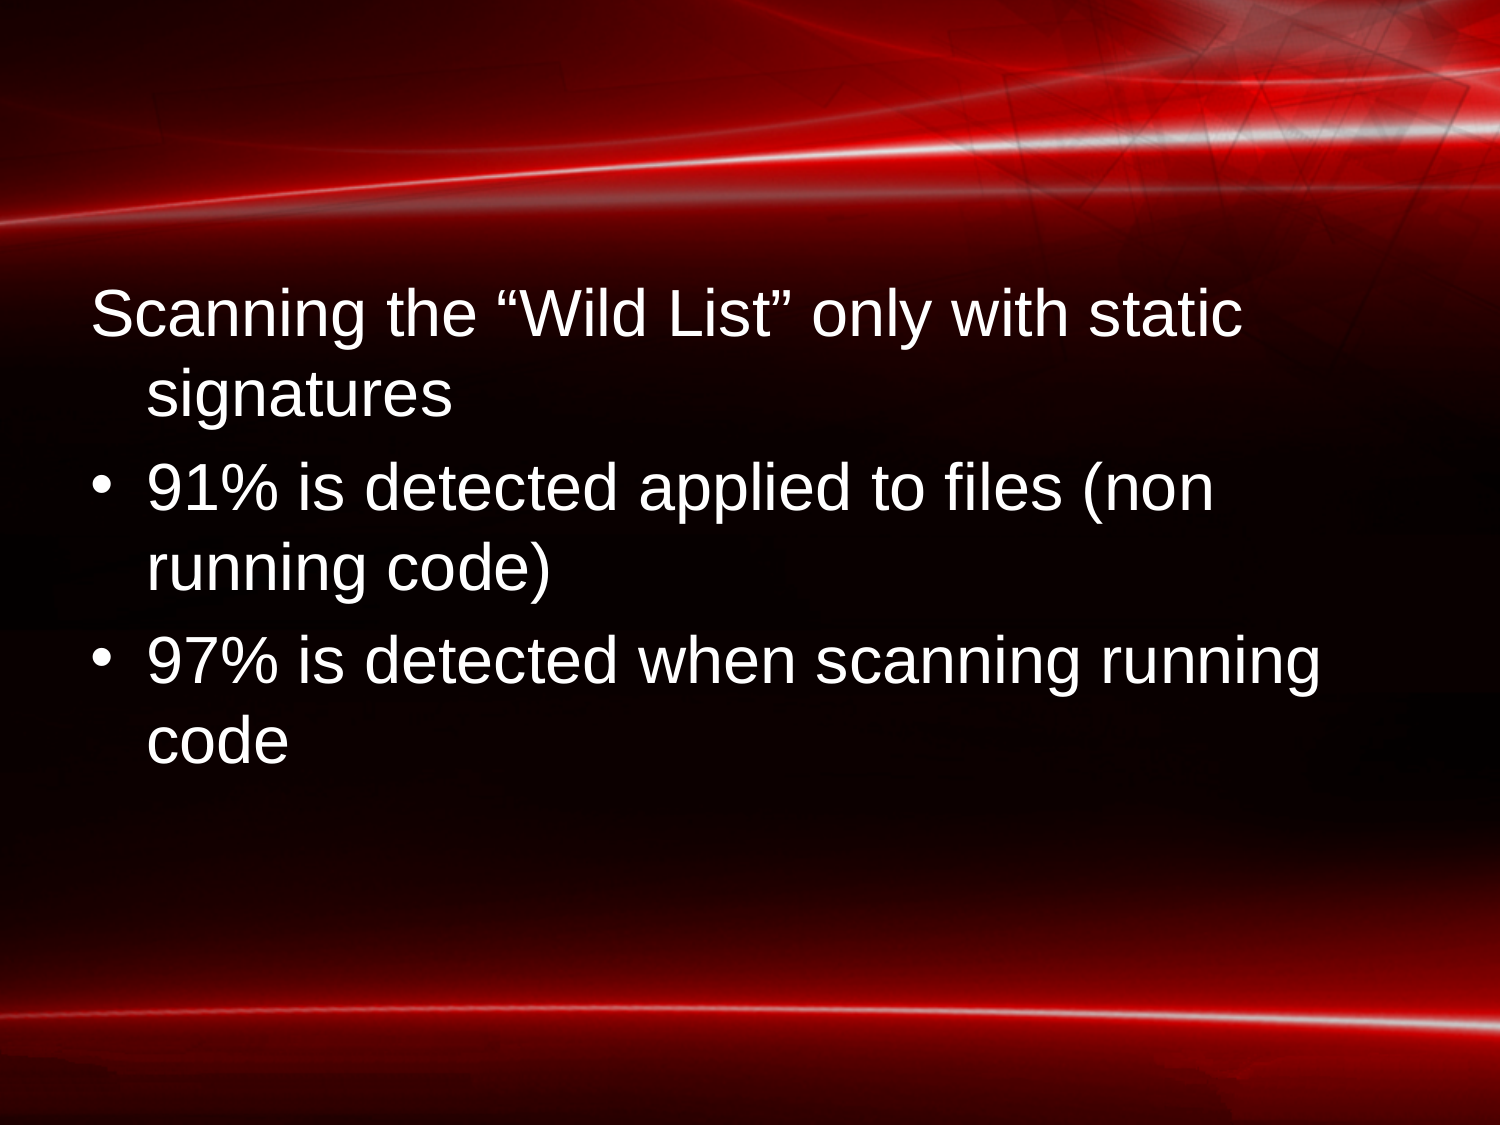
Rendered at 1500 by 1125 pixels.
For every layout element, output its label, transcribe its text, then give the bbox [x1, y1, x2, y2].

picture [0, 0, 1500, 1125]
list Scanning the “Wild List” only with static signatures 91% is detected applied to files (non running code) 97% is detected when scanning running code [74, 262, 1426, 1006]
